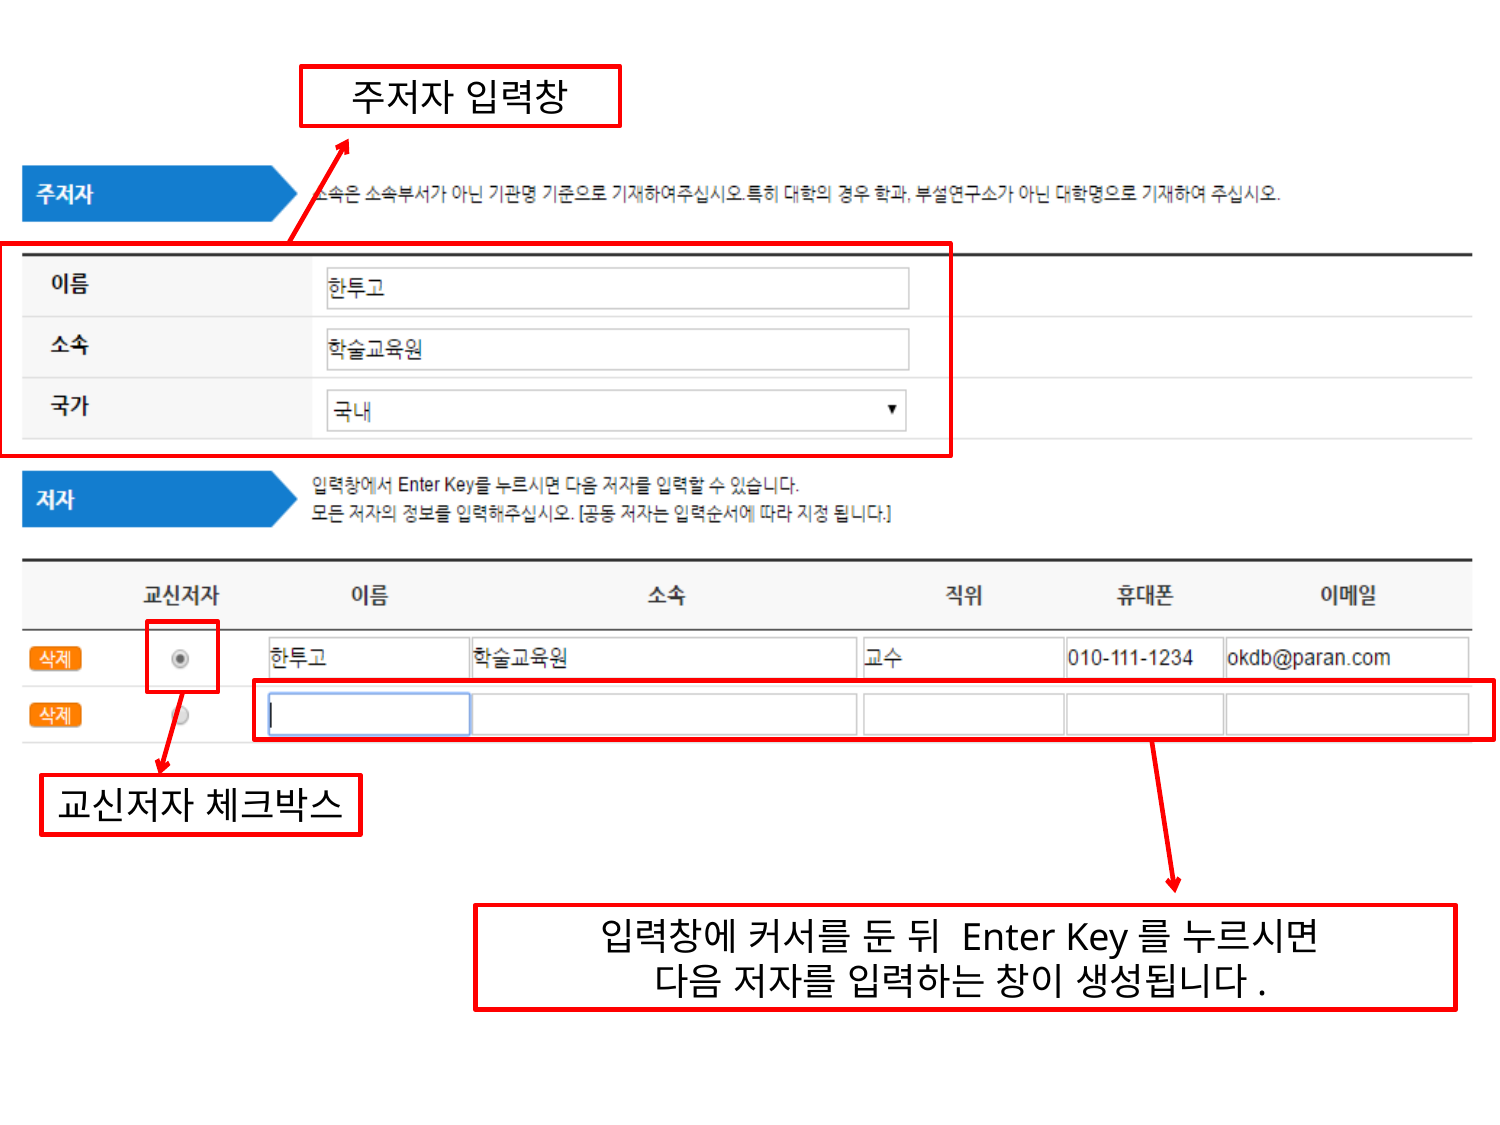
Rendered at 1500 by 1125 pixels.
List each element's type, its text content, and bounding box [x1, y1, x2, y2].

text_box 주저자 입력창 [301, 66, 621, 127]
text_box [158, 692, 183, 776]
text_box 교신저자 체크박스 [41, 775, 361, 835]
text_box 입력창에 커서를 둔 뒤 Enter Key를 누르시면 다음 저자를 입력하는 창이 생성됩니다. [475, 905, 1456, 1010]
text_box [1151, 739, 1176, 894]
picture [5, 150, 1500, 764]
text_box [288, 138, 349, 243]
